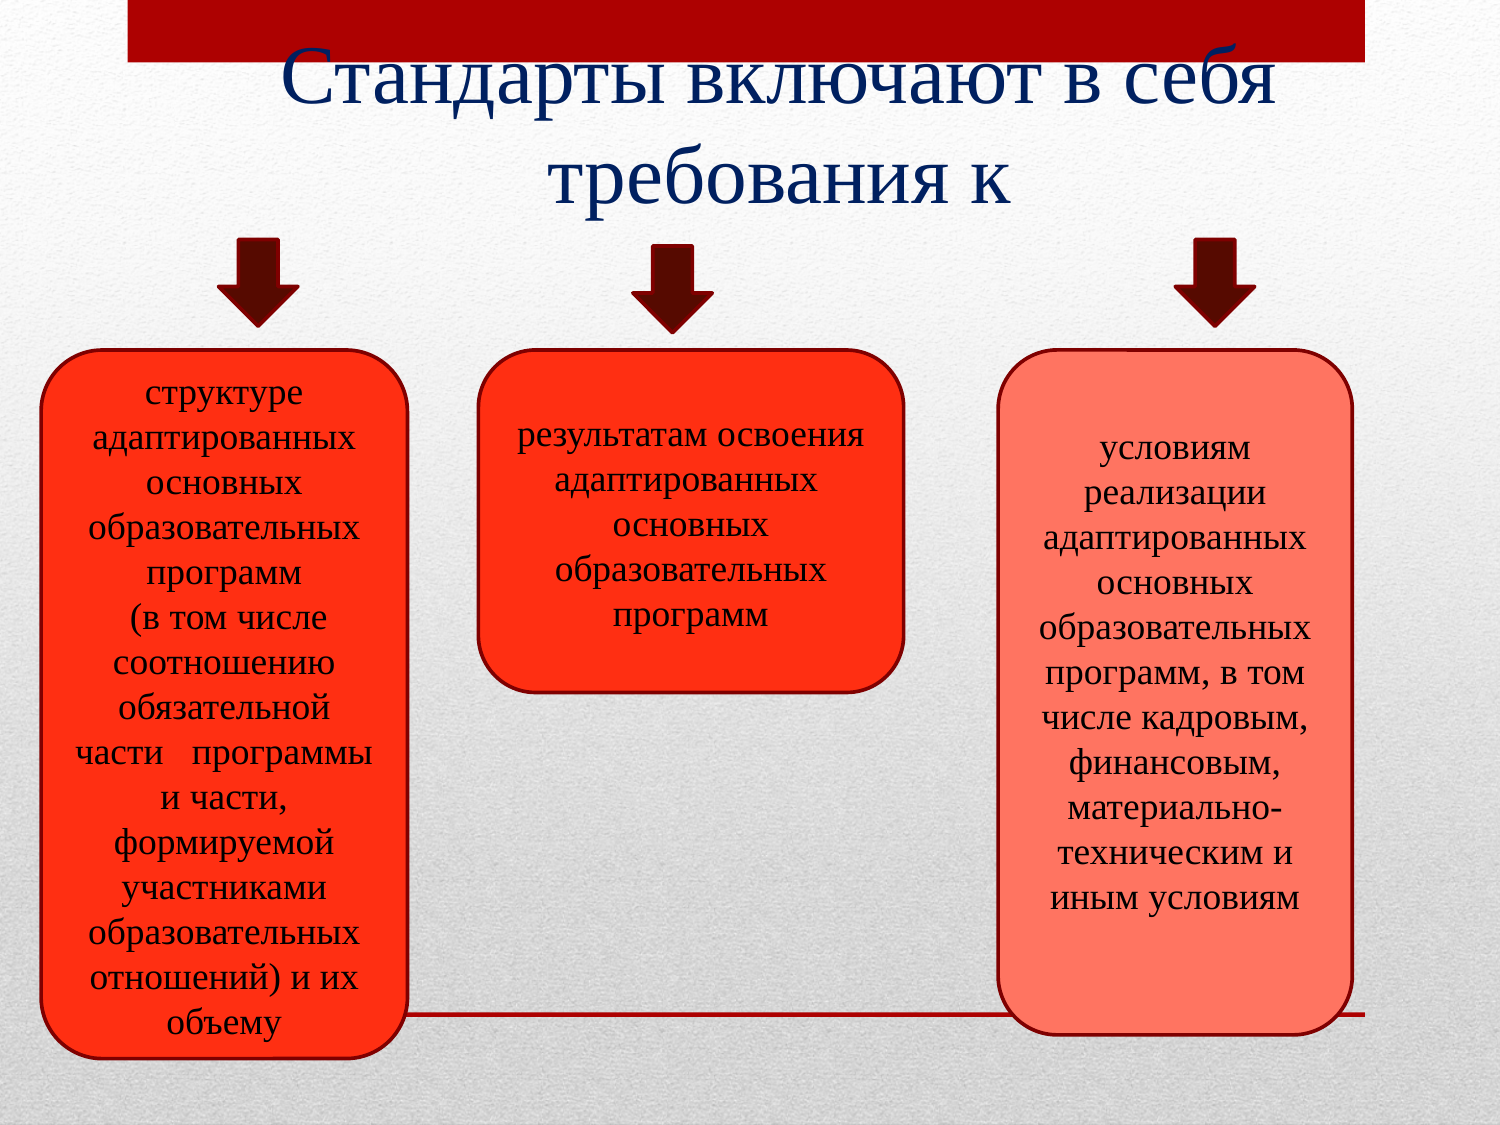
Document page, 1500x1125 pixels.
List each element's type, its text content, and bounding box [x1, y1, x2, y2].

text_box [631, 244, 714, 335]
text_box [216, 237, 300, 328]
text_box результатам освоения адаптированных основных образовательных программ [476, 348, 906, 695]
text_box условиям реализации адаптированных основных образовательных программ, в том числе кадровым, финансовым, материально-техническим и иным условиям [996, 348, 1355, 1037]
text_box структуре адаптированных основных образовательных программ (в том числе соотношению обязательной части программы и части, формируемой участниками образовательных отношений) и их объему [39, 348, 410, 1061]
title Стандарты включают в себя требования к [58, 0, 1500, 329]
text_box [1173, 237, 1257, 328]
